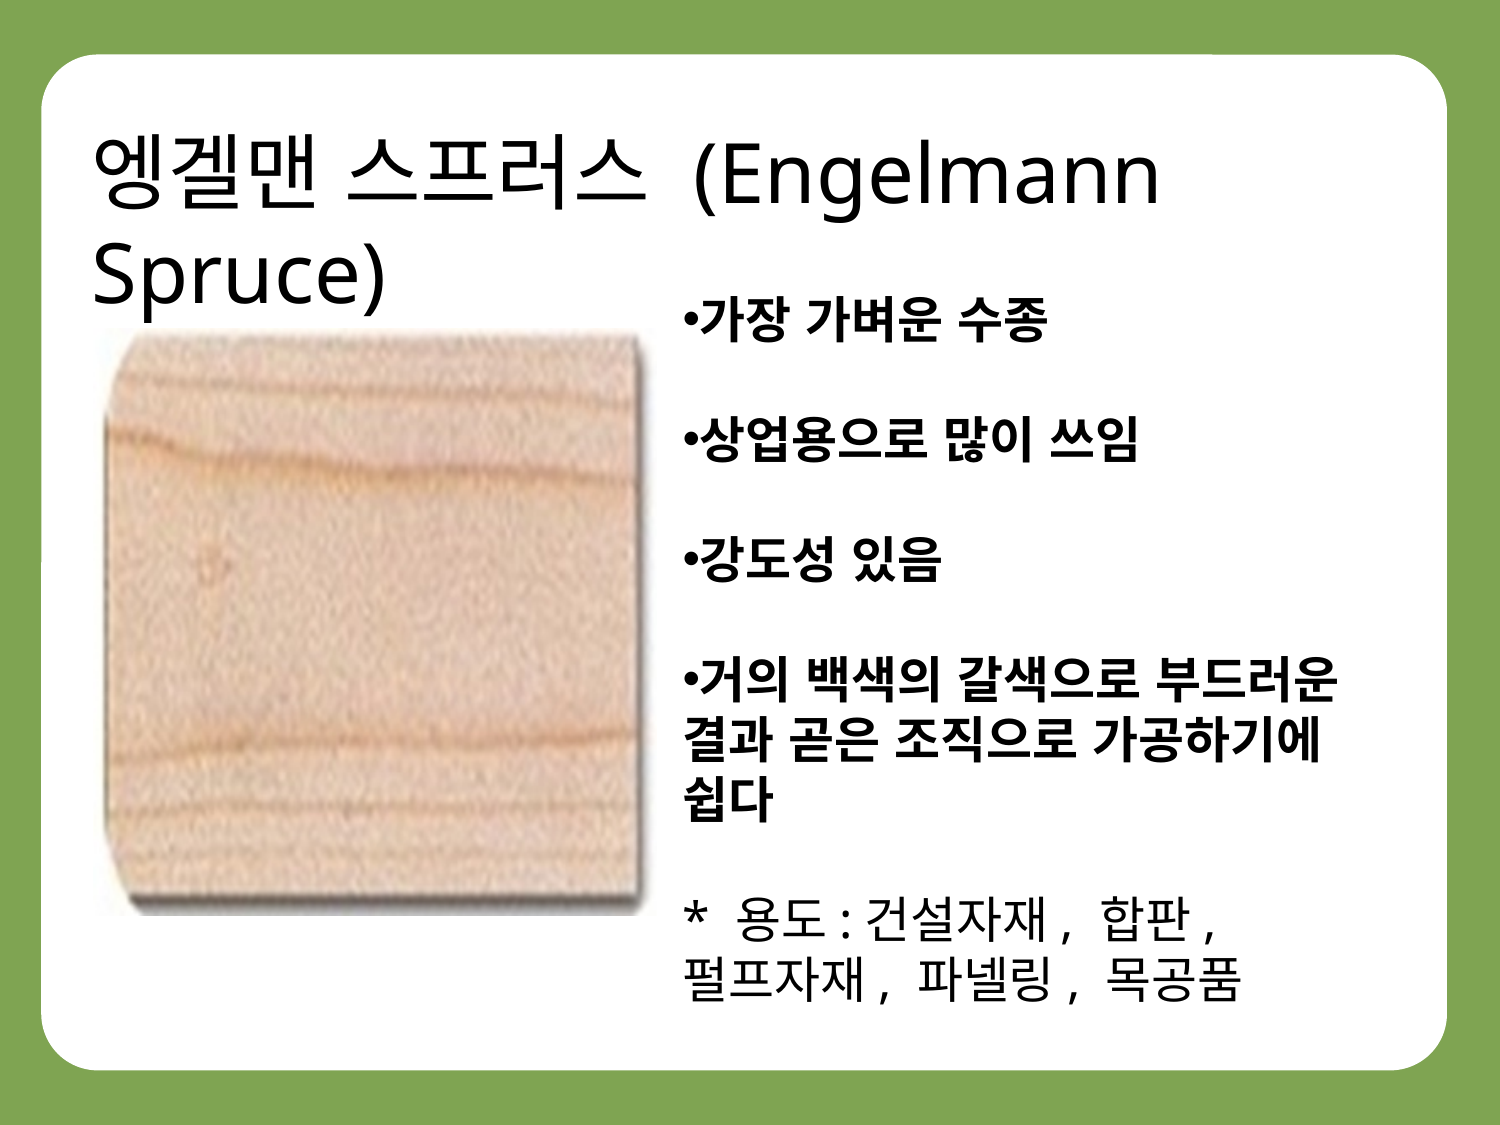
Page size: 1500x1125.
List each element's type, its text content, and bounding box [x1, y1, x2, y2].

text_box [39, 52, 1450, 1073]
text_box 가장 가벼운 수종 상업용으로 많이 쓰임 강도성 있음 거의 백색의 갈색으로 부드러운 결과 곧은 조직으로 가공하기에 쉽다 * 용도:건설자재, 합판, 펄프자재, 파넬링, 목공품 [667, 281, 1407, 1016]
text_box 엥겔맨 스프러스 (Engelmann Spruce) [76, 112, 1418, 328]
picture [93, 327, 657, 917]
